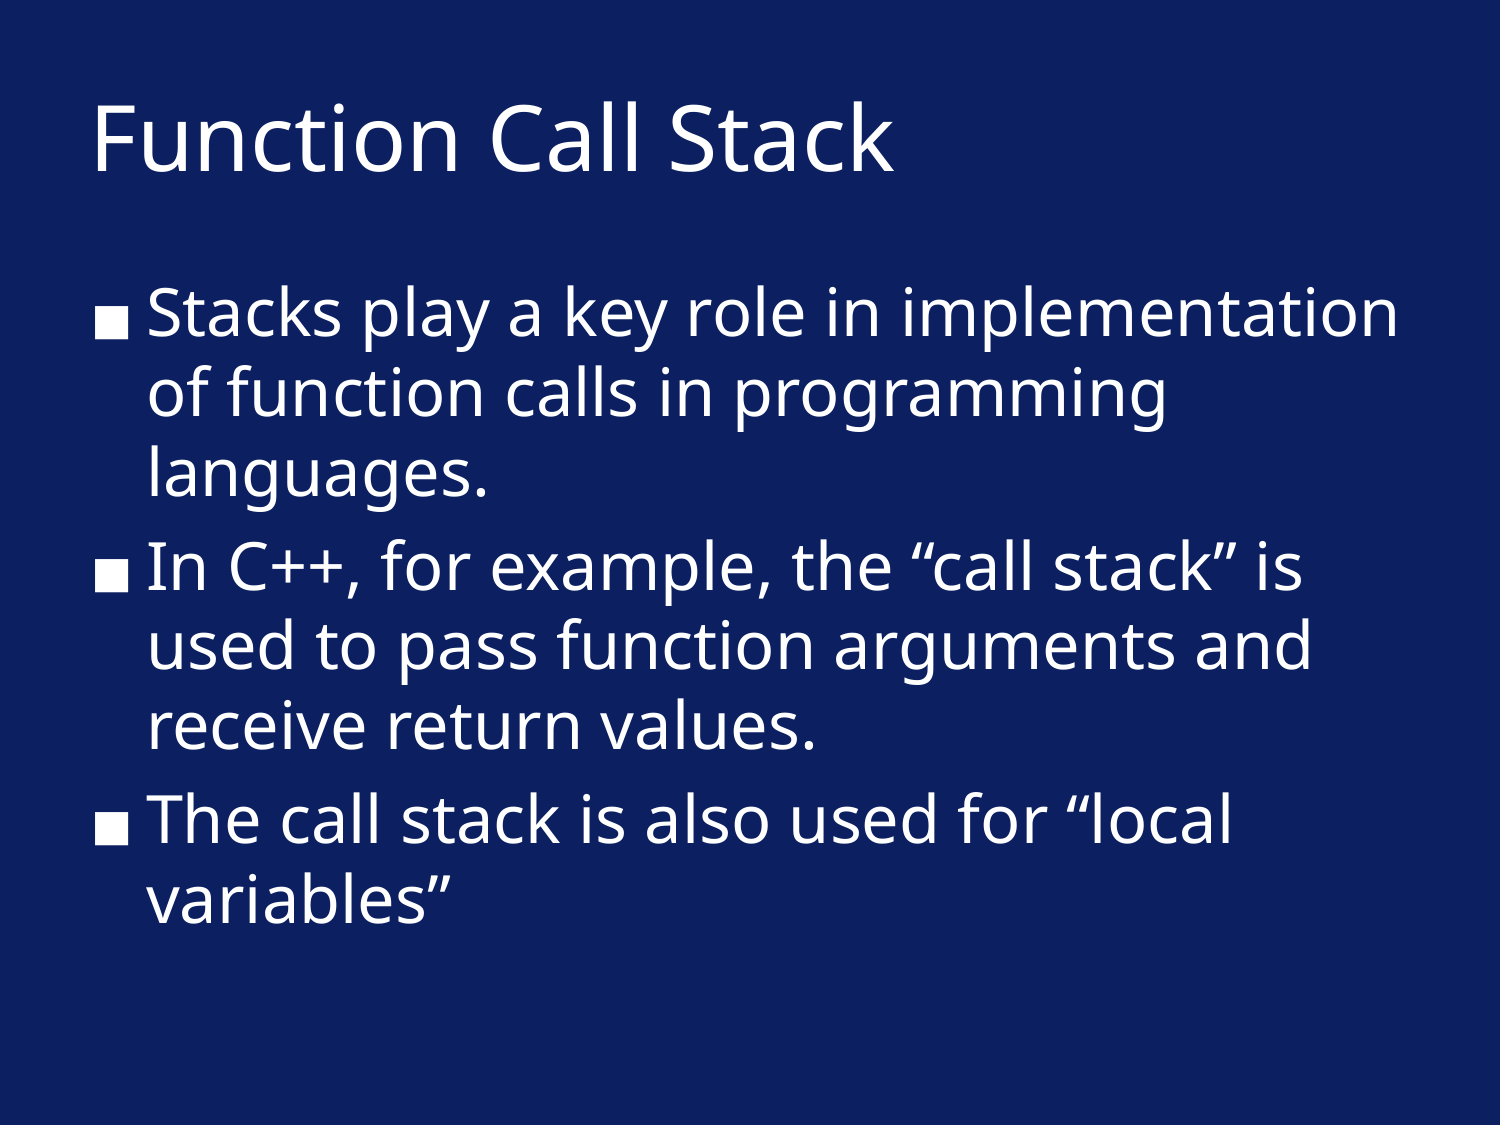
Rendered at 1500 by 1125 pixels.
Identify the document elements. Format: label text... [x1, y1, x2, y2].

title Function Call Stack [74, 59, 1425, 210]
list Stacks play a key role in implementation of function calls in programming languages. In C++, for example, the “call stack” is used to pass function arguments and receive return values. The call stack is also used for “local variables” [74, 262, 1425, 1013]
